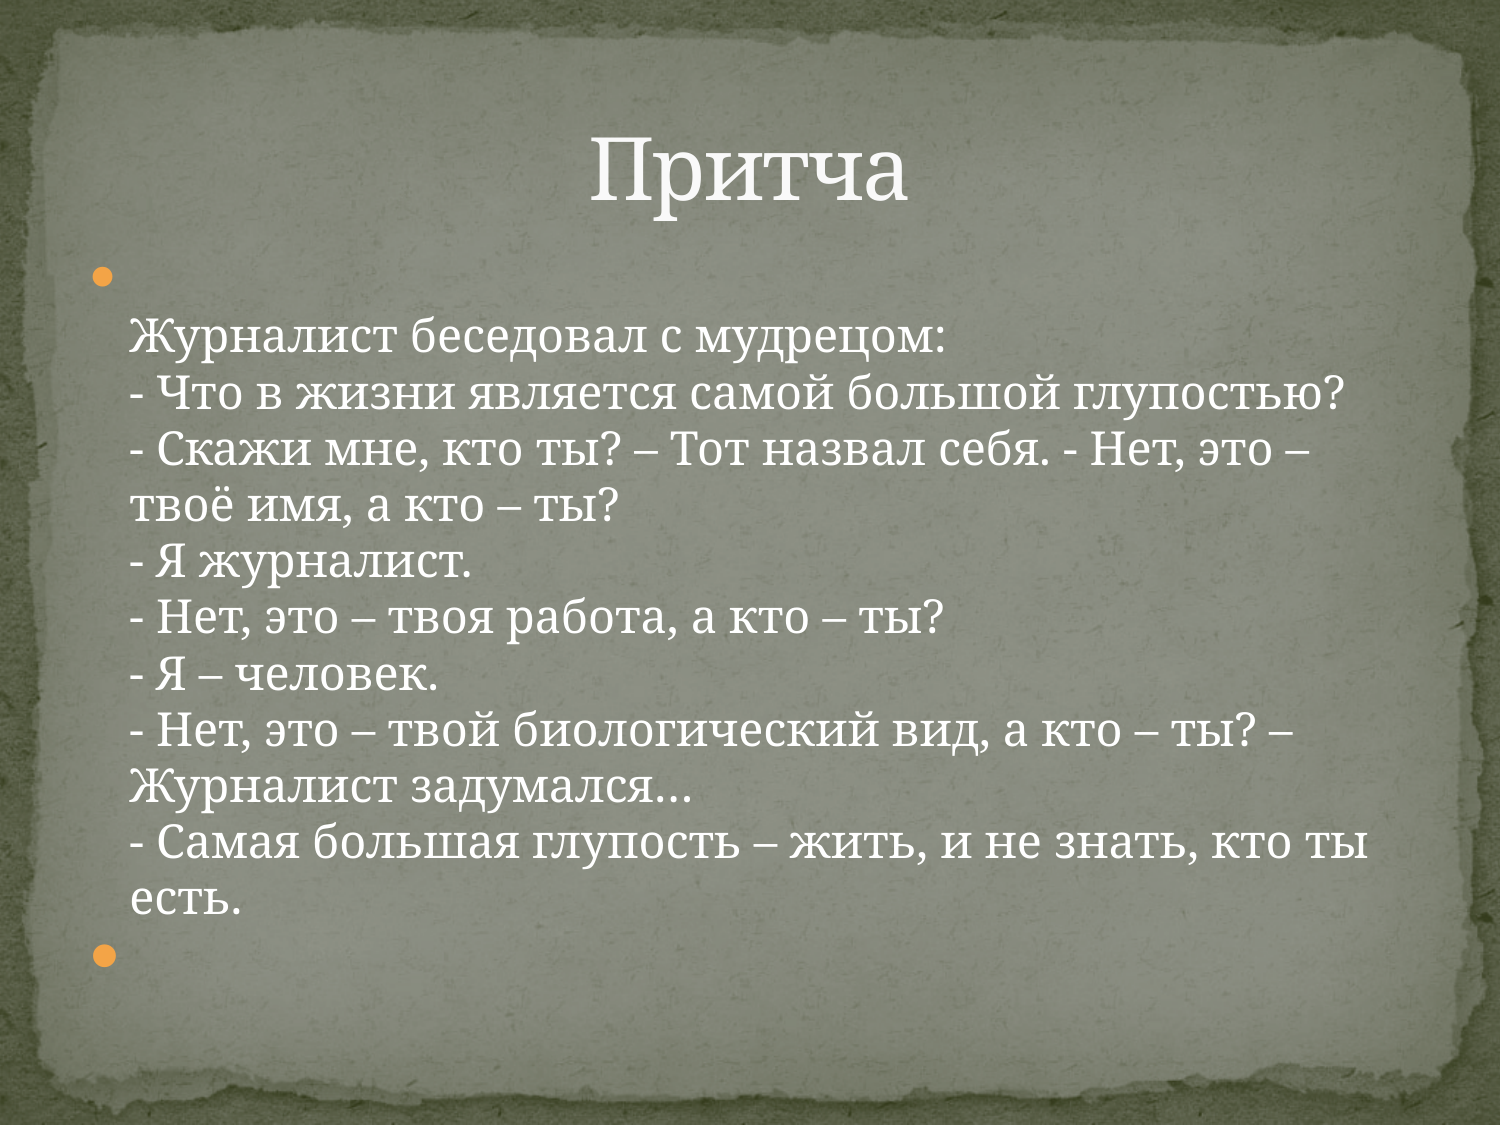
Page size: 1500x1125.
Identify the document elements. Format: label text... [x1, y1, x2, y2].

title Притча [74, 24, 1425, 225]
list Журналист беседовал с мудрецом: - Что в жизни является самой большой глупостью? - Скажи мне, кто ты? – Тот назвал себя. - Нет, это – твоё имя, а кто – ты? - Я журналист. - Нет, это – твоя работа, а кто – ты? - Я – человек. - Нет, это – твой биологический вид, а кто – ты? – Журналист задумался… - Самая большая глупость – жить, и не знать, кто ты есть. [75, 249, 1425, 1000]
